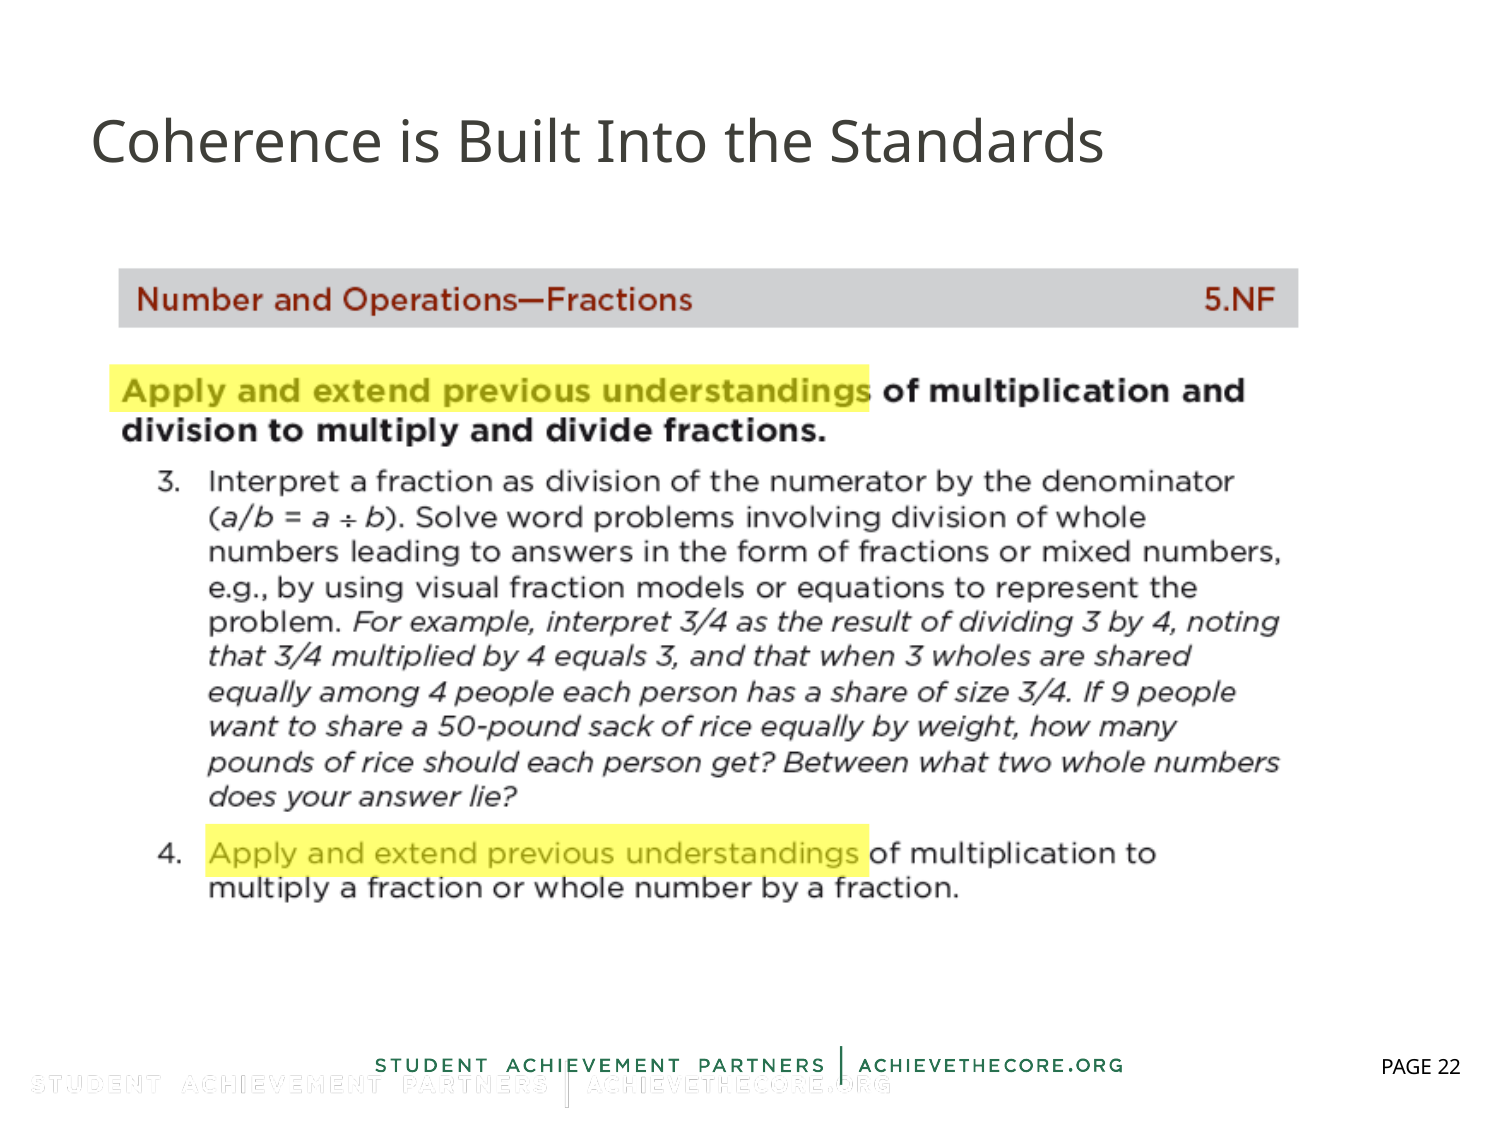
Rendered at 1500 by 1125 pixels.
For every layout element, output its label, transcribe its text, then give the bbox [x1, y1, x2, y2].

picture [108, 250, 1313, 345]
picture [375, 1046, 1122, 1085]
title Coherence is Built Into the Standards [75, 45, 1425, 233]
picture [108, 356, 1313, 908]
